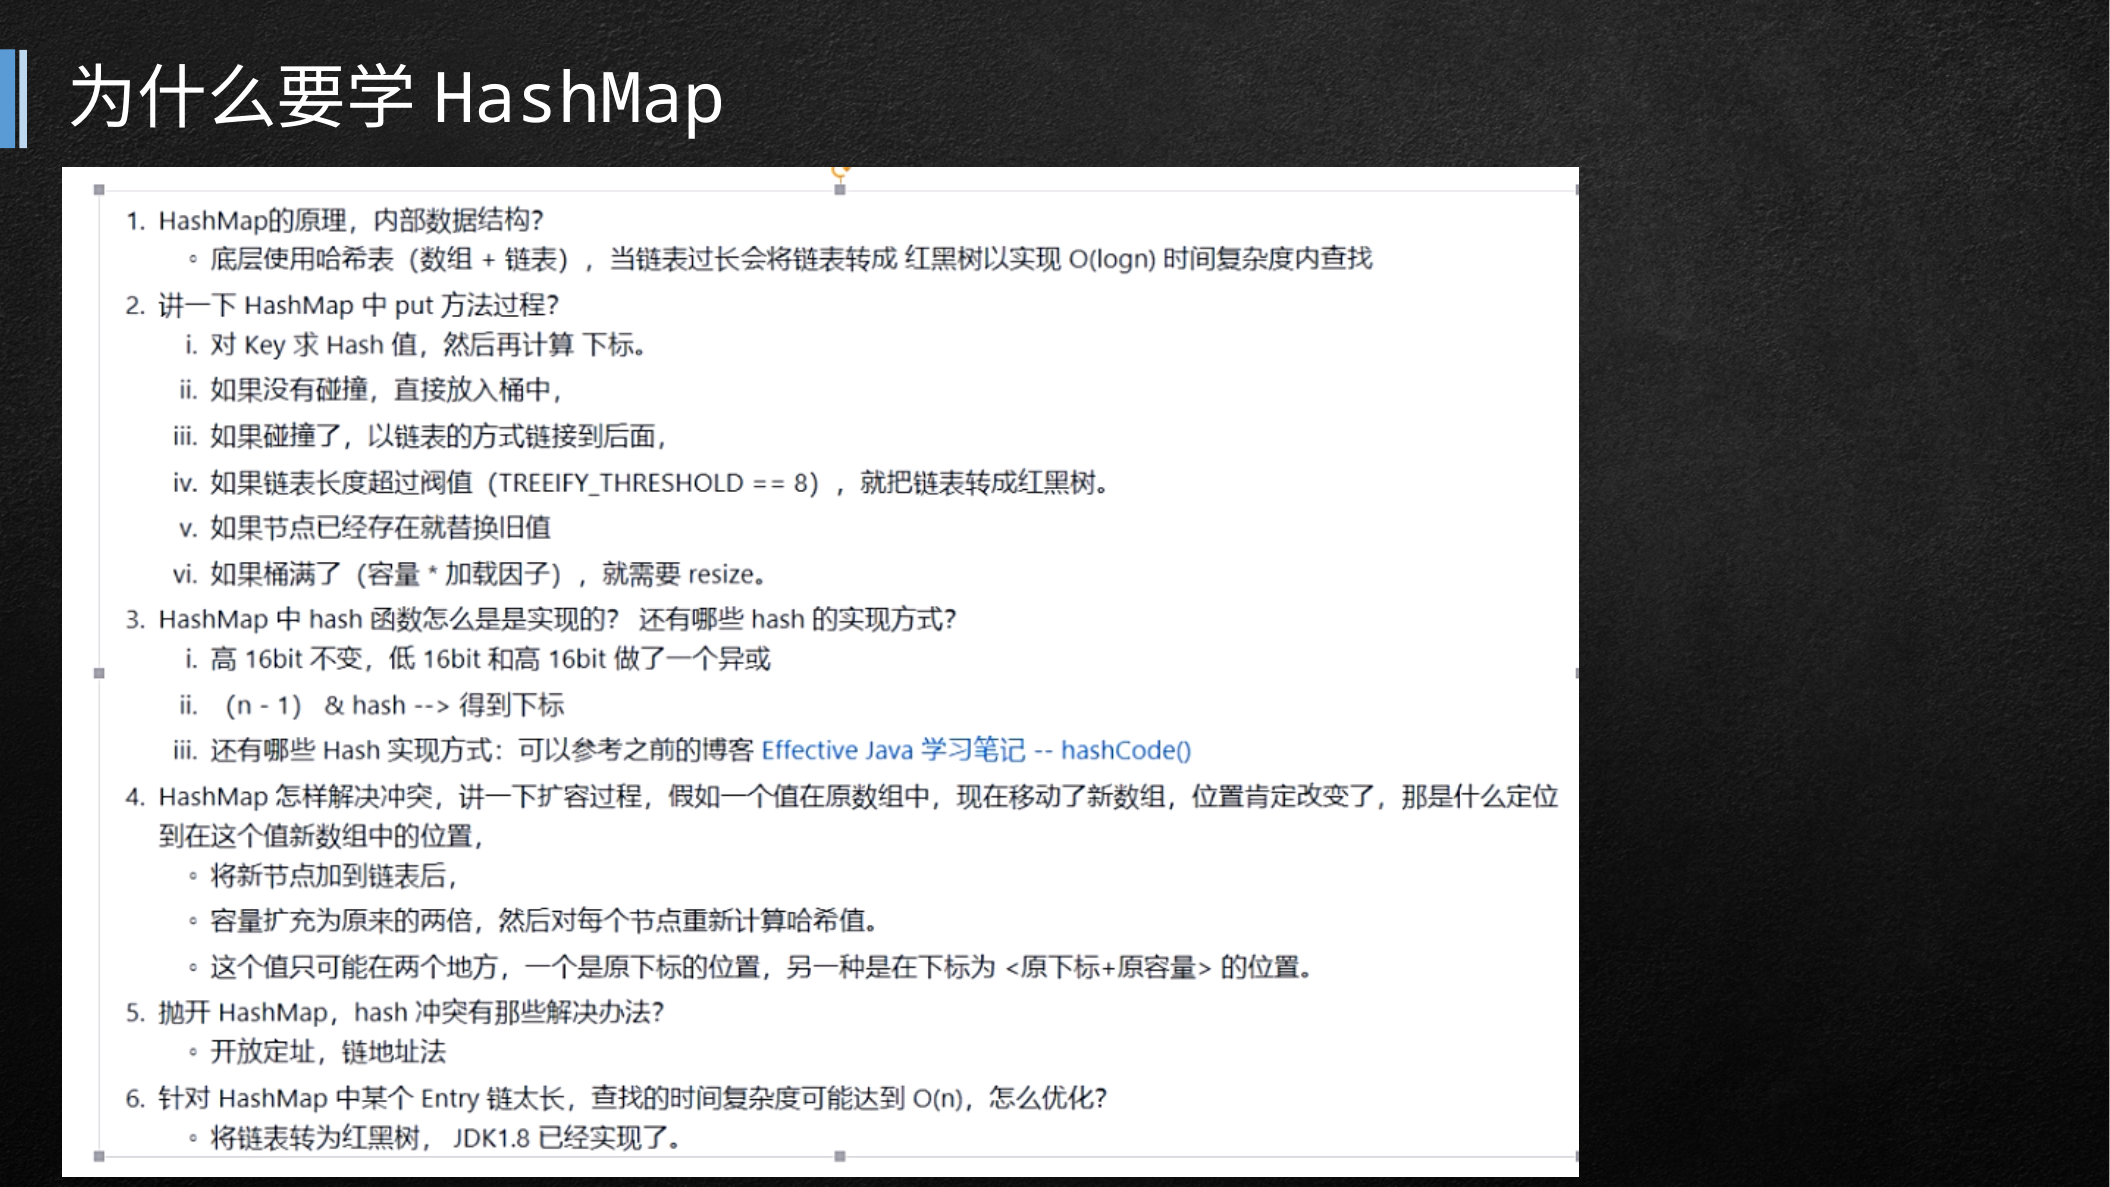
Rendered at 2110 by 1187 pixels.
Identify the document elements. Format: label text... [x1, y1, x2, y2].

title 为什么要学HashMap [52, 49, 2031, 151]
picture [0, 0, 2110, 1187]
